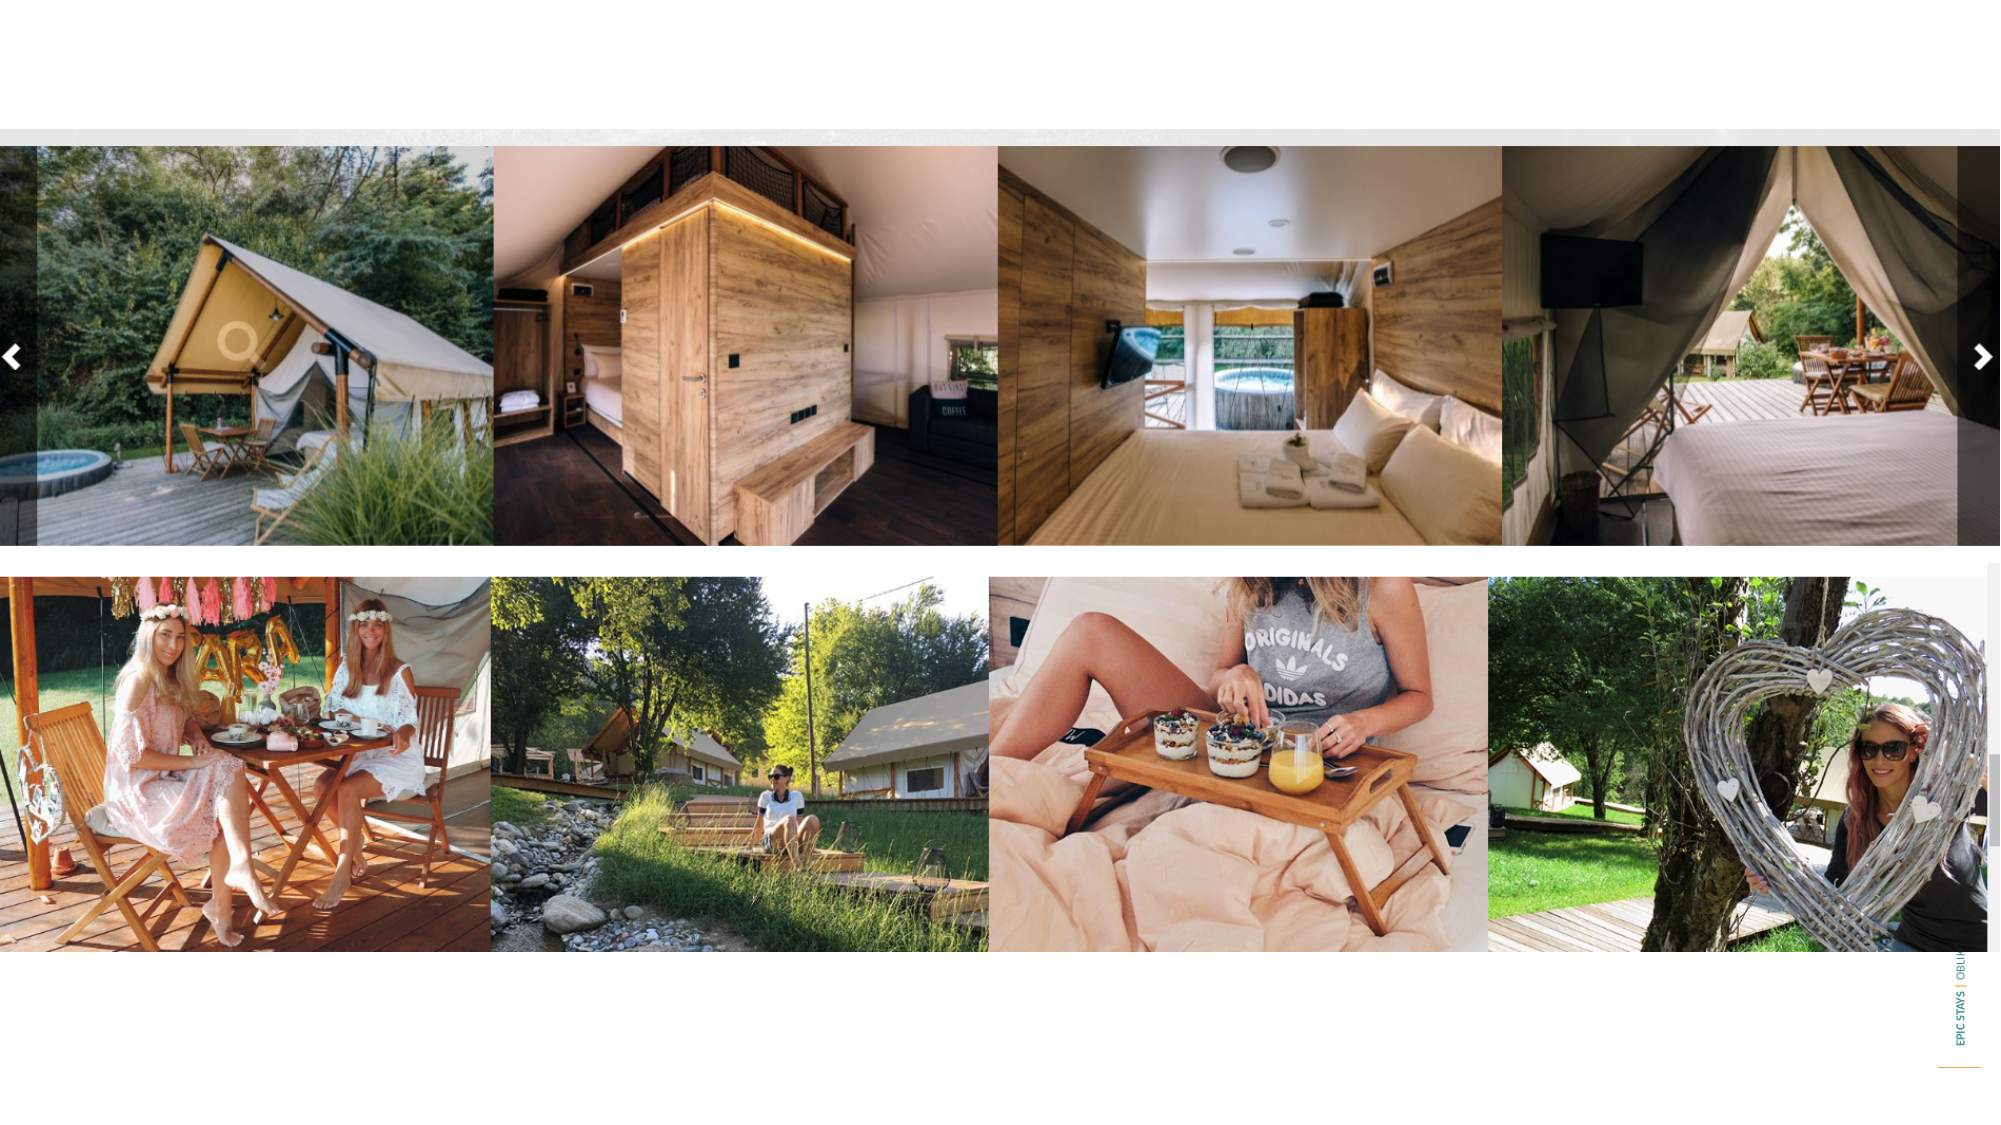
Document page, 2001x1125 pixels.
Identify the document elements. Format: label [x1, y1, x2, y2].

picture [0, 129, 2000, 952]
